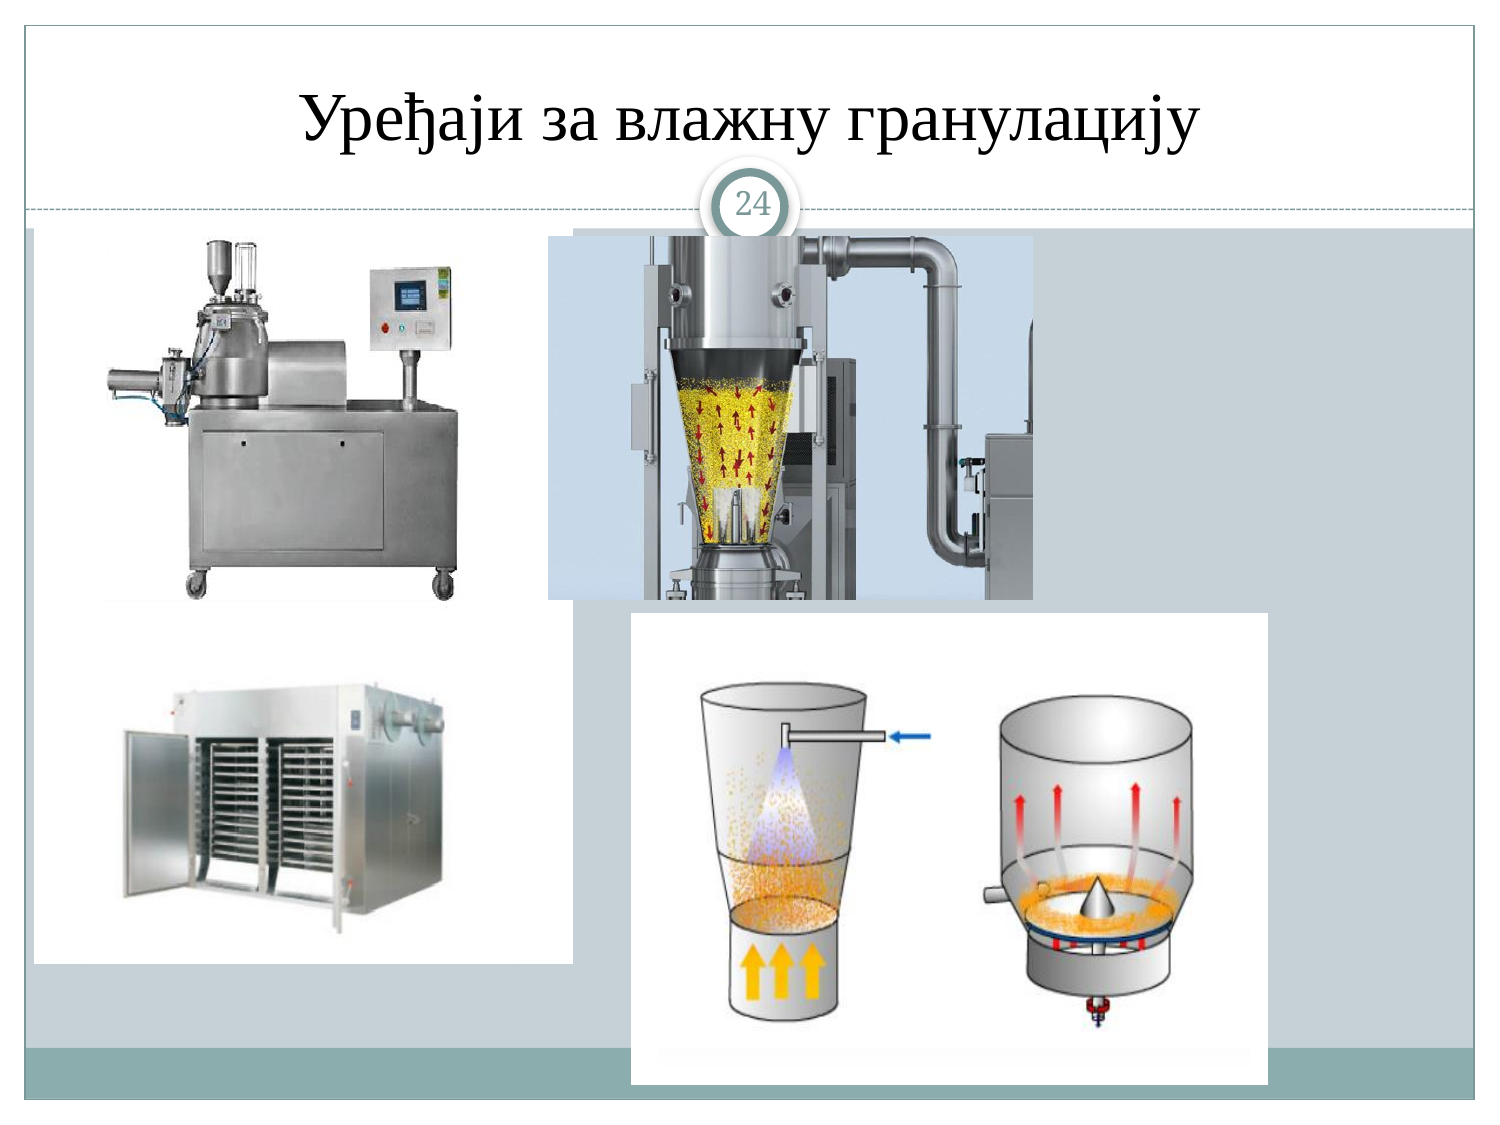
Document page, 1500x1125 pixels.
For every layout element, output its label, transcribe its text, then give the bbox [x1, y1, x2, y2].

title Уређаји за влажну гранулацију [49, 37, 1450, 162]
picture [34, 216, 1033, 964]
picture [631, 613, 1268, 1085]
slide_number 24 [715, 168, 791, 233]
